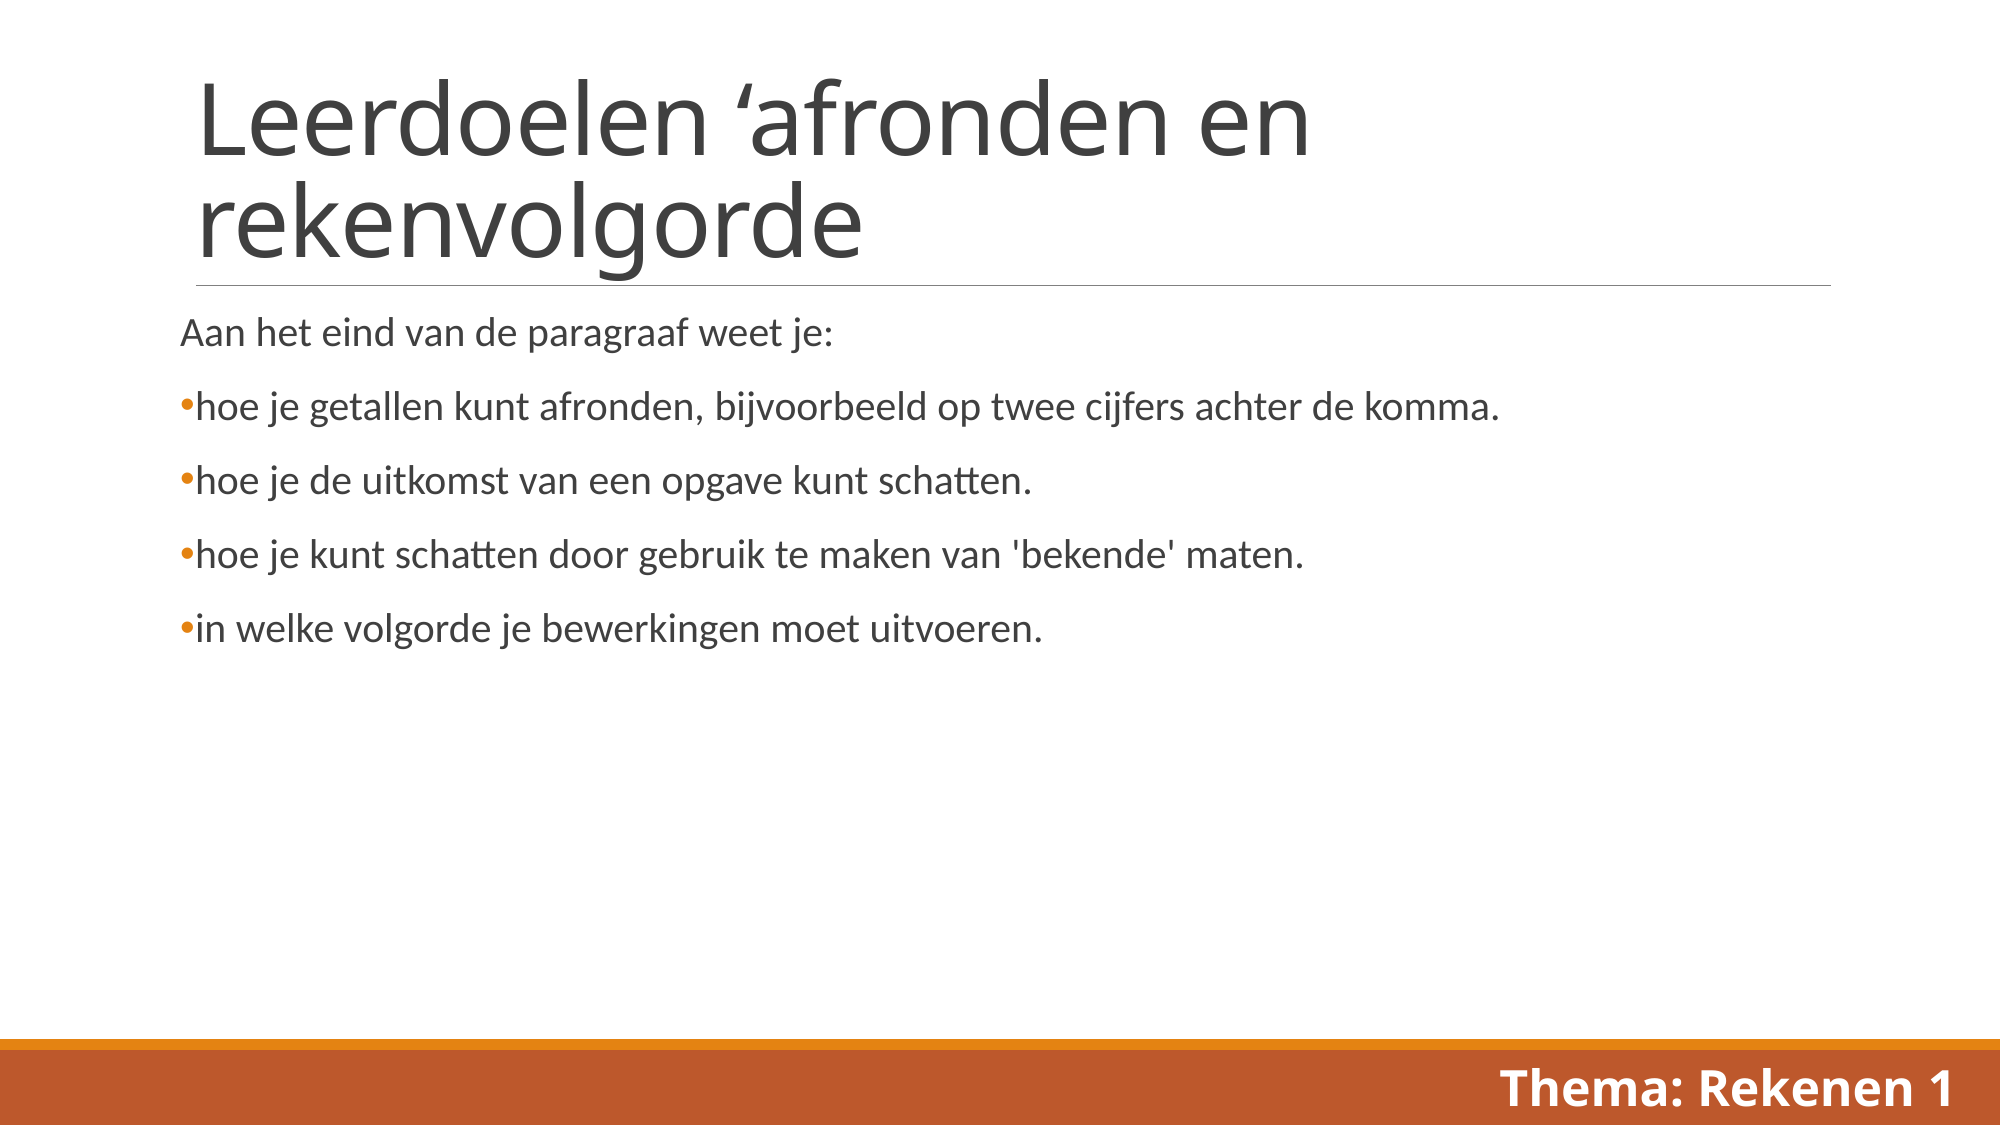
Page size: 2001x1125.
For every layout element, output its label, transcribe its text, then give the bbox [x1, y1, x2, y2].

list Aan het eind van de paragraaf weet je: hoe je getallen kunt afronden, bijvoorbeeld op twee cijfers achter de komma. hoe je de uitkomst van een opgave kunt schatten. hoe je kunt schatten door gebruik te maken van 'bekende' maten. in welke volgorde je bewerkingen moet uitvoeren. [180, 302, 1830, 963]
text_box Thema: Rekenen 1 [1470, 1049, 1985, 1124]
title Leerdoelen ‘afronden en rekenvolgorde [180, 47, 1830, 285]
